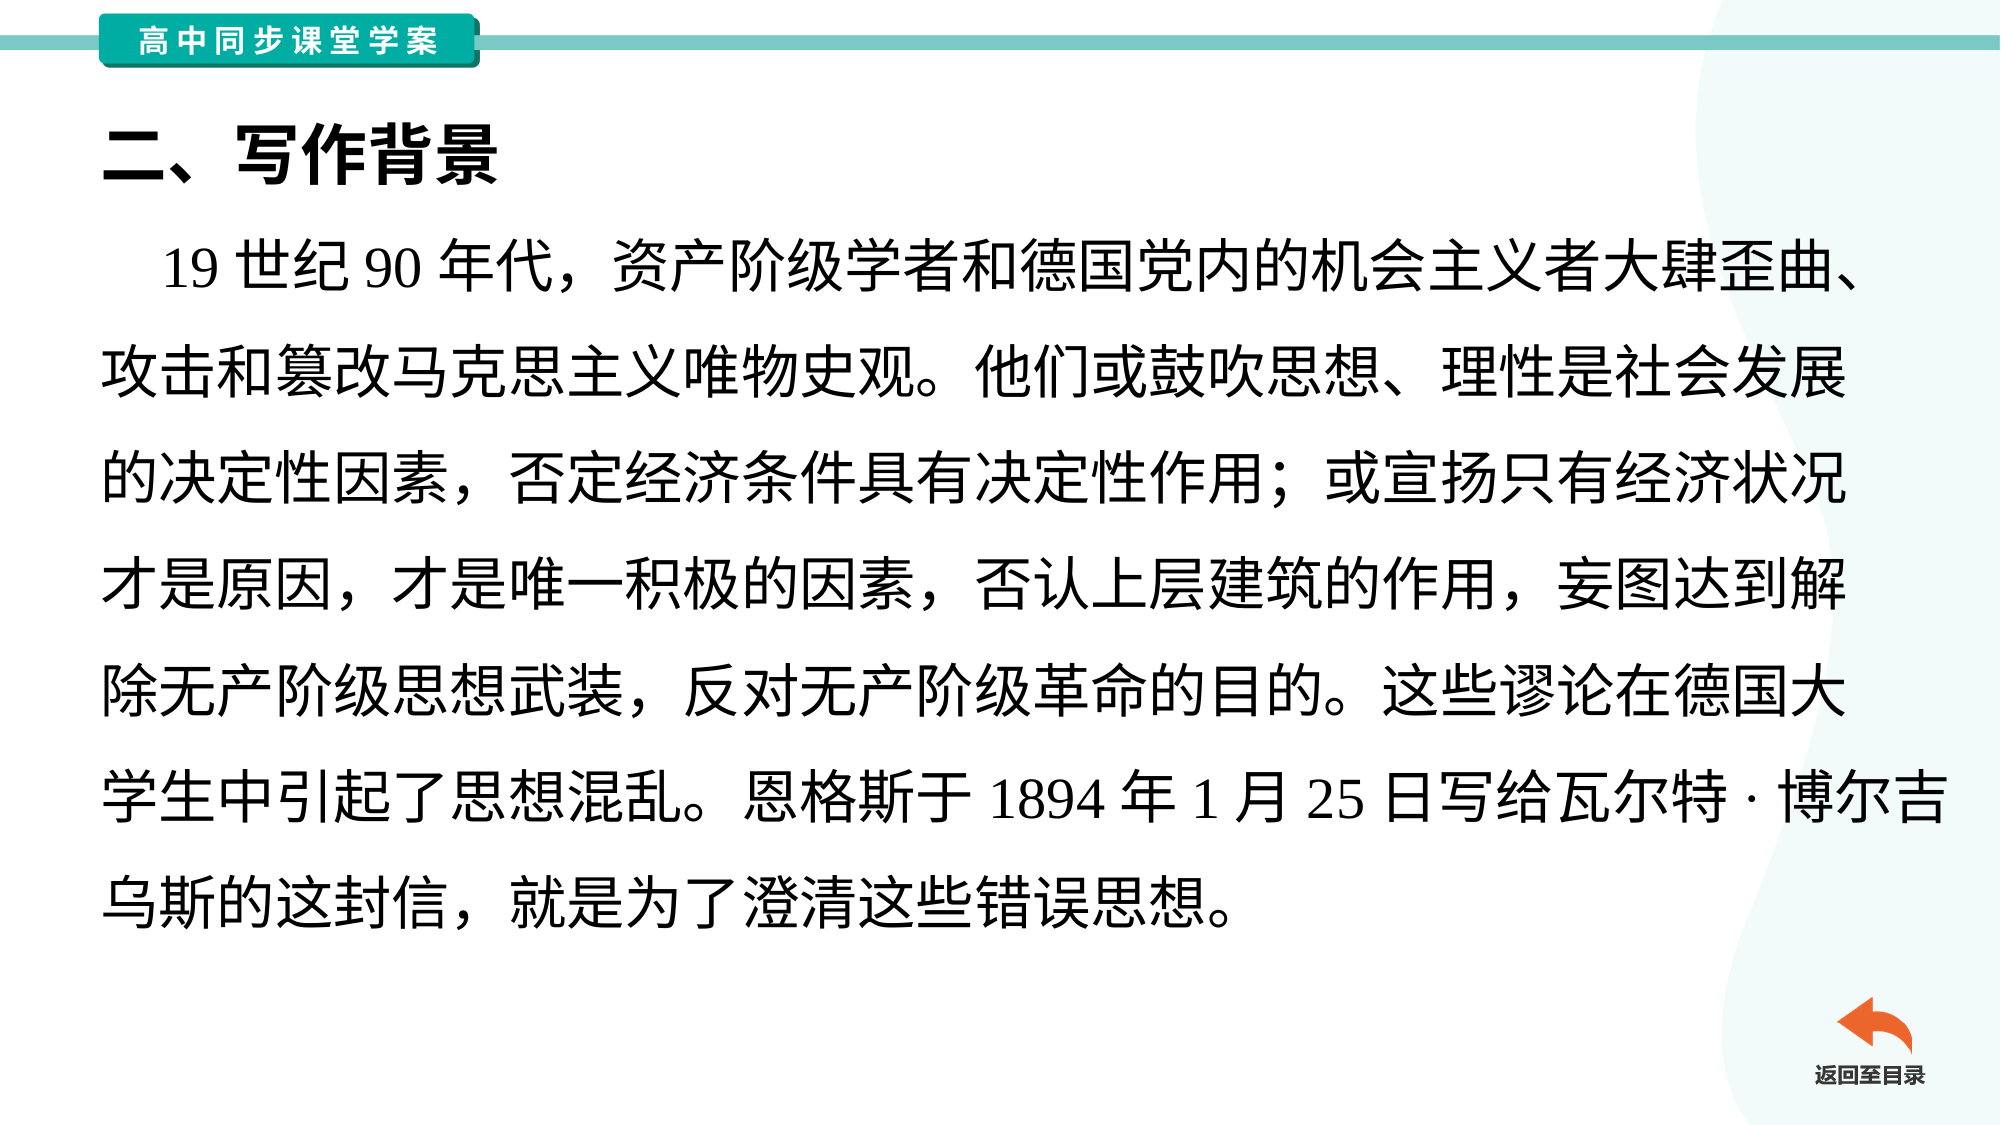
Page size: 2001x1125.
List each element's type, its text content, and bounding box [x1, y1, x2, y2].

text_box 二、写作背景 [100, 76, 1899, 192]
text_box 19世纪90年代，资产阶级学者和德国党内的机会主义者大肆歪曲、 攻击和篡改马克思主义唯物史观。他们或鼓吹思想、理性是社会发展 的决定性因素，否定经济条件具有决定性作用；或宣扬只有经济状况 才是原因，才是唯一积极的因素，否认上层建筑的作用，妄图达到解 除无产阶级思想武装，反对无产阶级革命的目的。这些谬论在德国大 学生中引起了思想混乱。恩格斯于1894年1月25日写给瓦尔特·博尔吉 乌斯的这封信，就是为了澄清这些错误思想。 [100, 192, 1899, 937]
picture [0, 0, 2000, 1125]
